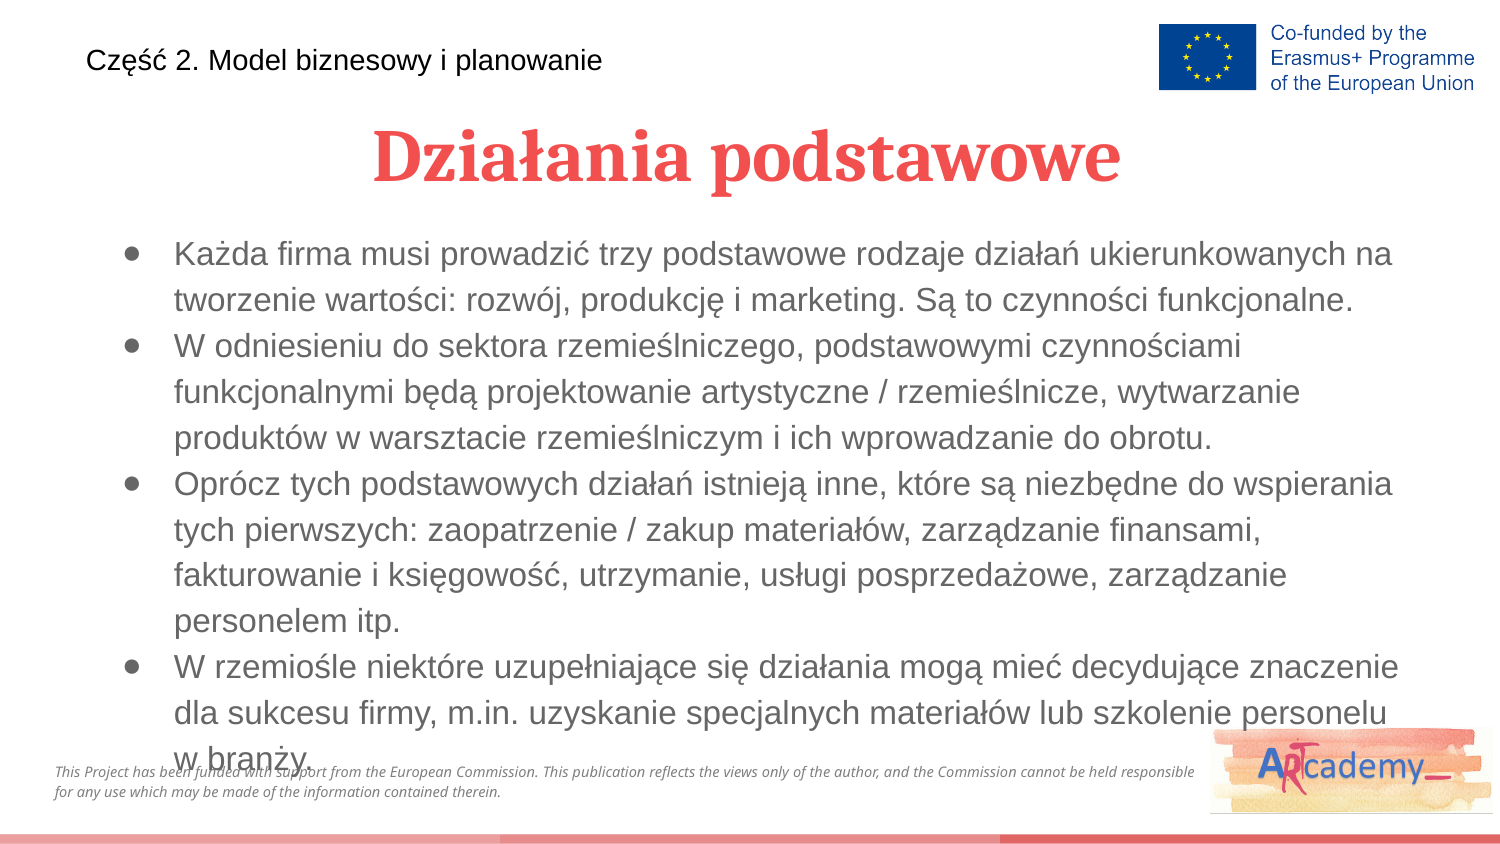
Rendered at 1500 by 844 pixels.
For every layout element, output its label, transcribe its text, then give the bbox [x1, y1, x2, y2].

list Każda firma musi prowadzić trzy podstawowe rodzaje działań ukierunkowanych na tworzenie wartości: rozwój, produkcję i marketing. Są to czynności funkcjonalne. W odniesieniu do sektora rzemieślniczego, podstawowymi czynnościami funkcjonalnymi będą projektowanie artystyczne / rzemieślnicze, wytwarzanie produktów w warsztacie rzemieślniczym i ich wprowadzanie do obrotu. Oprócz tych podstawowych działań istnieją inne, które są niezbędne do wspierania tych pierwszych: zaopatrzenie / zakup materiałów, zarządzanie finansami, fakturowanie i księgowość, utrzymanie, usługi posprzedażowe, zarządzanie personelem itp. W rzemiośle niektóre uzupełniające się działania mogą mieć decydujące znaczenie dla sukcesu firmy, m.in. uzyskanie specjalnych materiałów lub szkolenie personelu w branży. [83, 211, 1433, 724]
text_box Część 2. Model biznesowy i planowanie [70, 33, 750, 85]
title Działania podstawowe [9, 84, 1487, 212]
text_box This Project has been funded with support from the European Commission. This publication reflects the views only of the author, and the Commission cannot be held responsible for any use which may be made of the information contained therein. [39, 754, 1205, 799]
picture [1210, 709, 1493, 844]
picture [1158, 24, 1474, 94]
